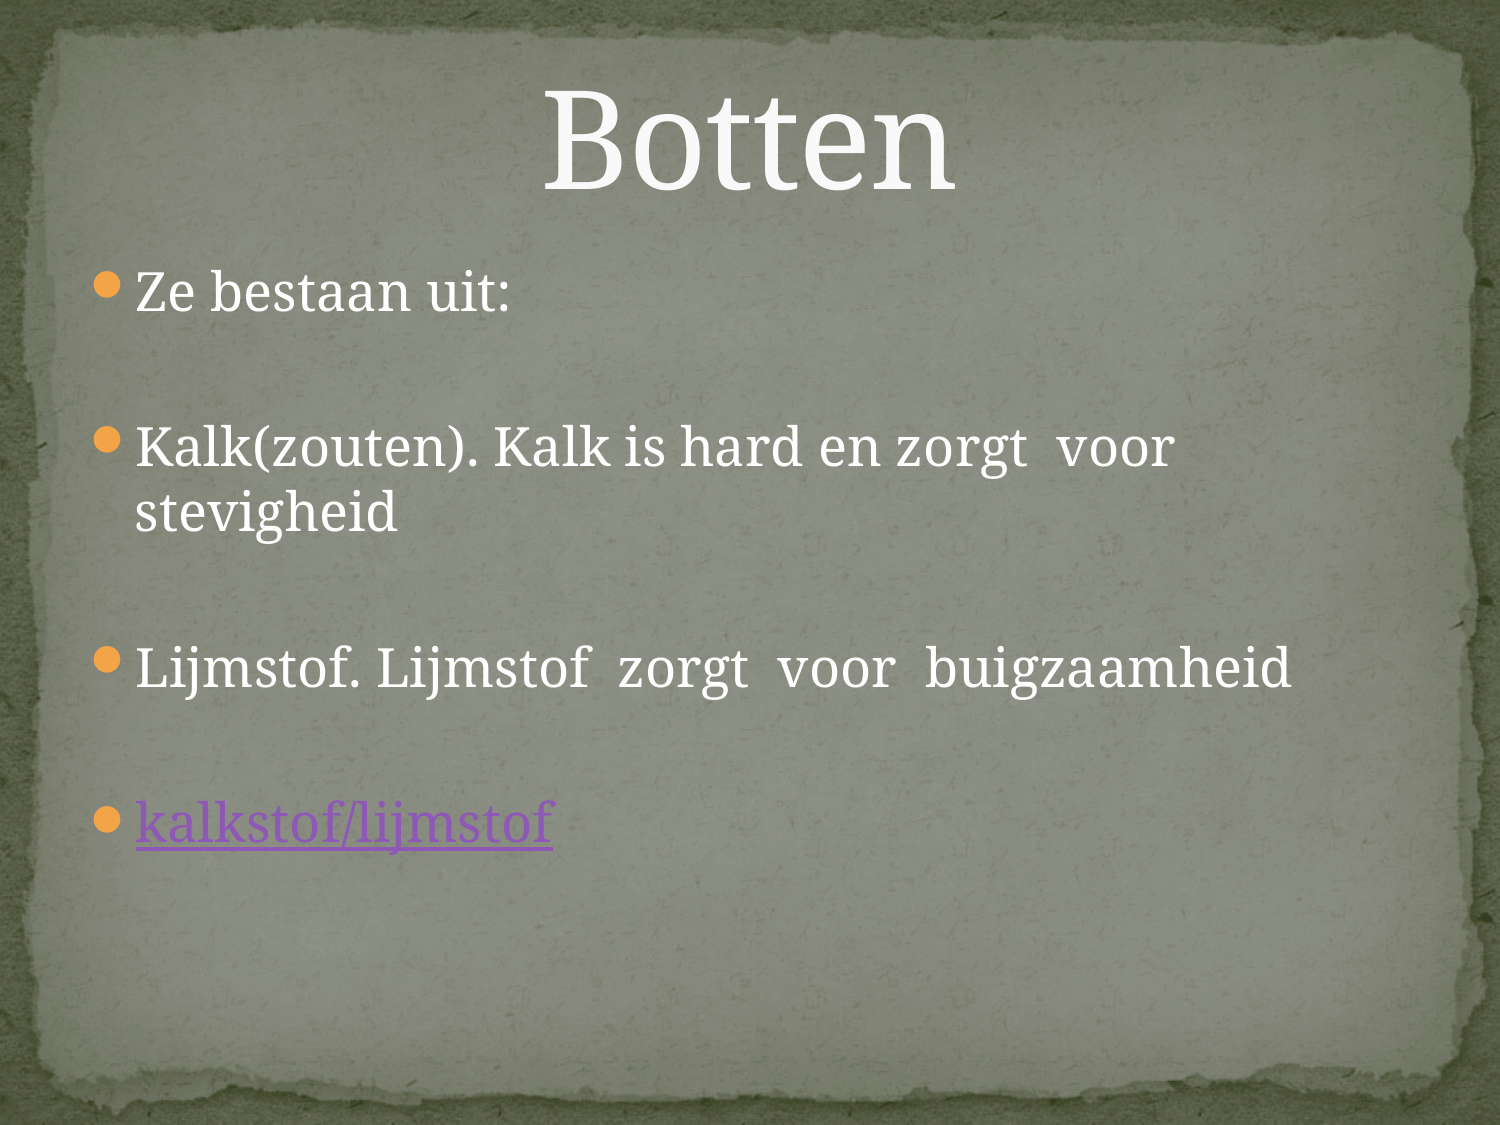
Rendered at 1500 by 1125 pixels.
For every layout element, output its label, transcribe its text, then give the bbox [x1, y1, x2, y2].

title Botten [74, 24, 1425, 225]
list Ze bestaan uit: Kalk(zouten). Kalk is hard en zorgt voor stevigheid Lijmstof. Lijmstof zorgt voor buigzaamheid kalkstof/lijmstof [75, 249, 1425, 1000]
